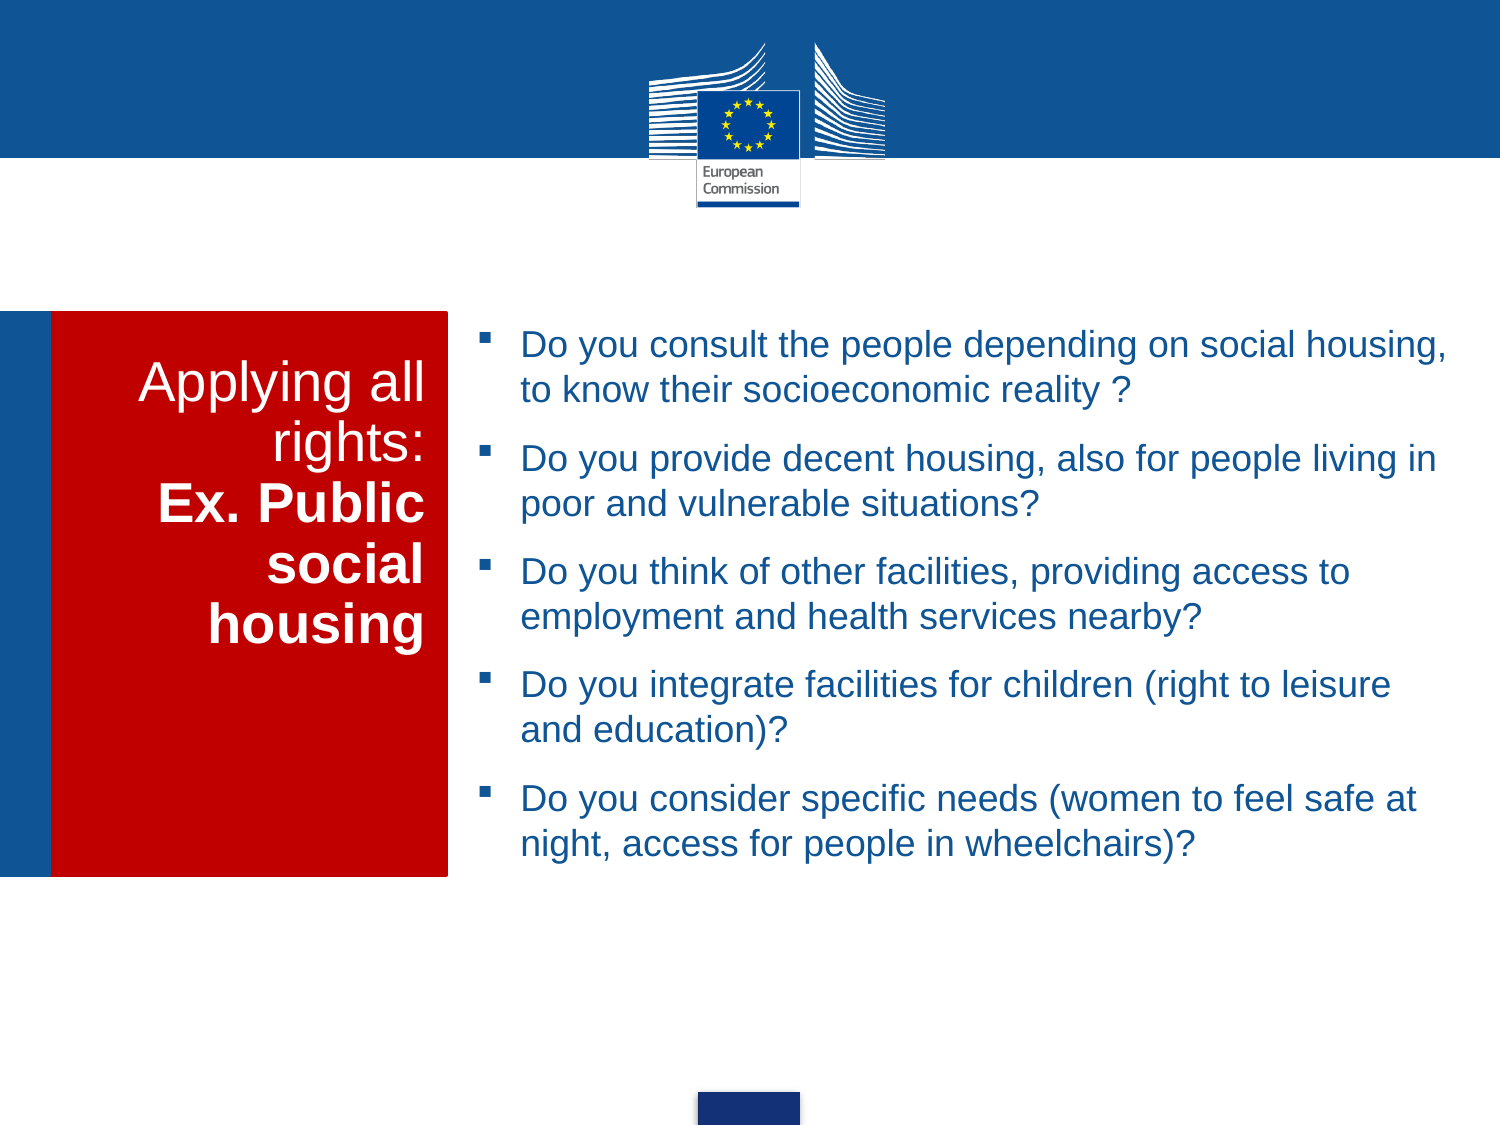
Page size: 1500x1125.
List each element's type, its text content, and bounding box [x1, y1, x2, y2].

picture [649, 42, 885, 208]
text_box Applying all rights: Ex. Public social housing [65, 352, 426, 861]
text_box [0, 311, 51, 877]
text_box [51, 311, 448, 877]
text_box Do you consult the people depending on social housing, to know their socioeconomic reality ? Do you provide decent housing, also for people living in poor and vulnerable situations? Do you think of other facilities, providing access to employment and health services nearby? Do you integrate facilities for children (right to leisure and education)? Do you consider specific needs (women to feel safe at night, access for people in wheelchairs)? [461, 312, 1475, 872]
